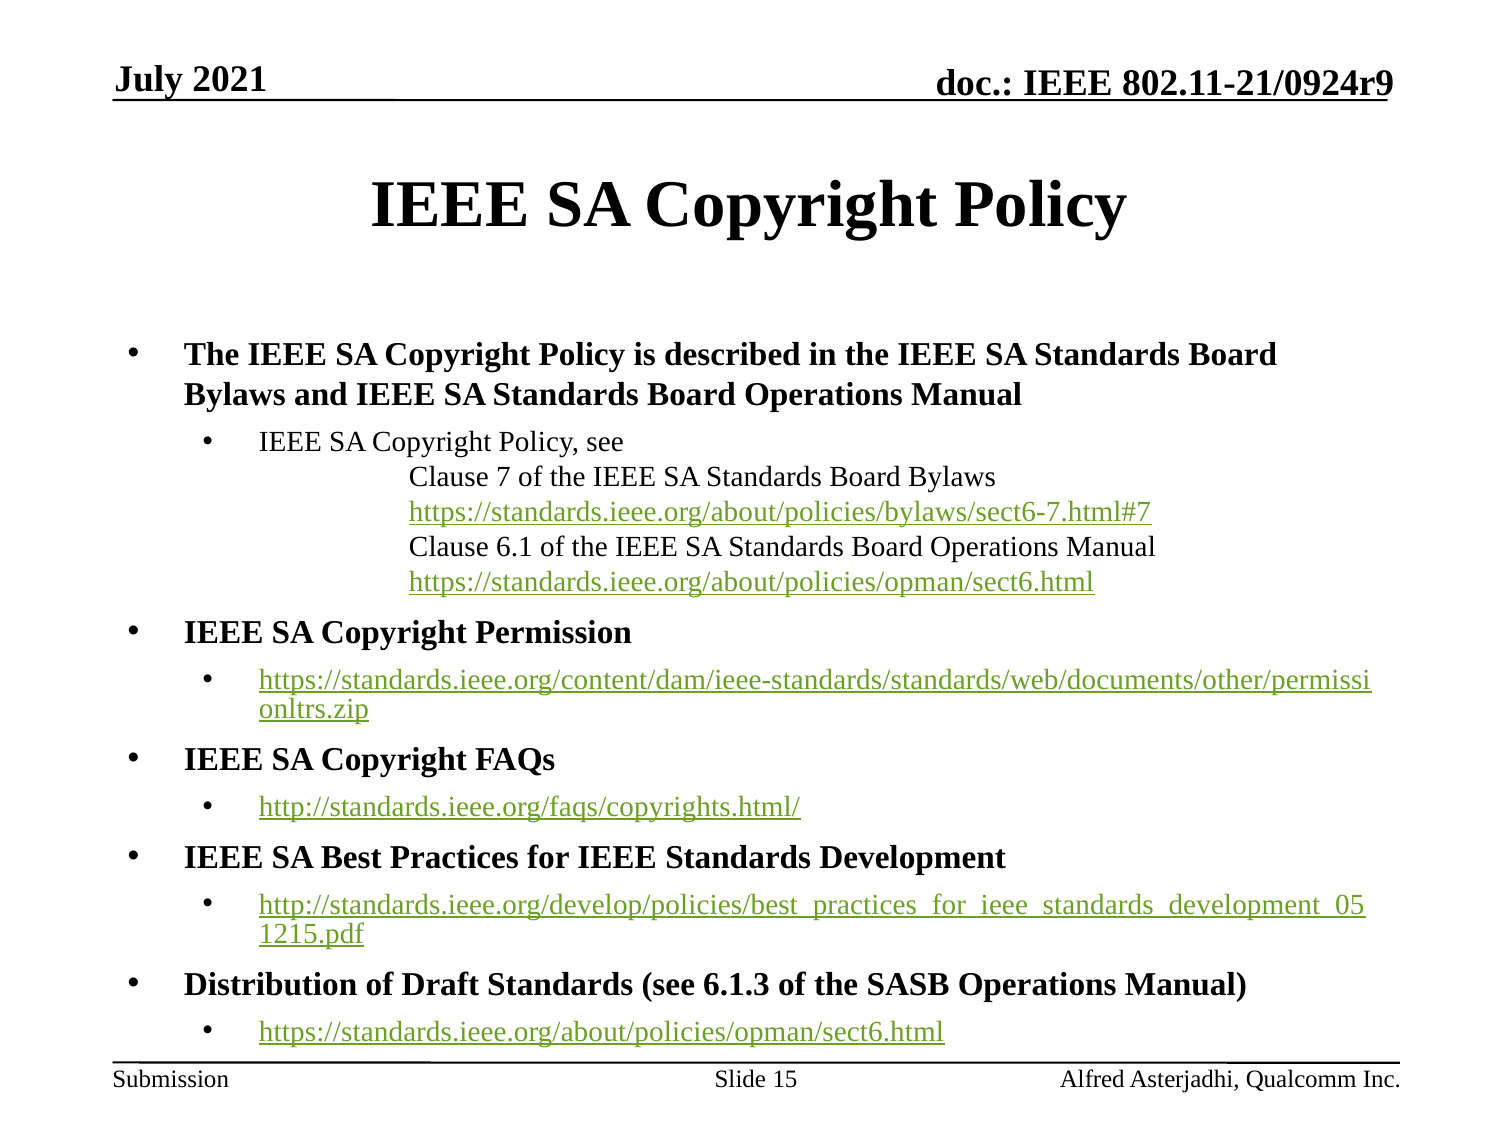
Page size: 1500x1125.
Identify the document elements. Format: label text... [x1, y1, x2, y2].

title IEEE SA Copyright Policy [112, 112, 1388, 288]
footer Alfred Asterjadhi, Qualcomm Inc. [878, 1061, 1402, 1093]
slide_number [114, 54, 423, 100]
slide_number Slide 15 [712, 1061, 800, 1123]
list The IEEE SA Copyright Policy is described in the IEEE SA Standards Board Bylaws and IEEE SA Standards Board Operations Manual IEEE SA Copyright Policy, see Clause 7 of the IEEE SA Standards Board Bylaws https://standards.ieee.org/about/policies/bylaws/sect6-7.html#7 Clause 6.1 of the IEEE SA Standards Board Operations Manual https://standards.ieee.org/about/policies/opman/sect6.html IEEE SA Copyright Permission https://standards.ieee.org/content/dam/ieee-standards/standards/web/documents/other/permissionltrs.zip IEEE SA Copyright FAQs http://standards.ieee.org/faqs/copyrights.html/ IEEE SA Best Practices for IEEE Standards Development http://standards.ieee.org/develop/policies/best_practices_for_ieee_standards_development_051215.pdf Distribution of Draft Standards (see 6.1.3 of the SASB Operations Manual) https://standards.ieee.org/about/policies/opman/sect6.html [112, 324, 1388, 1063]
